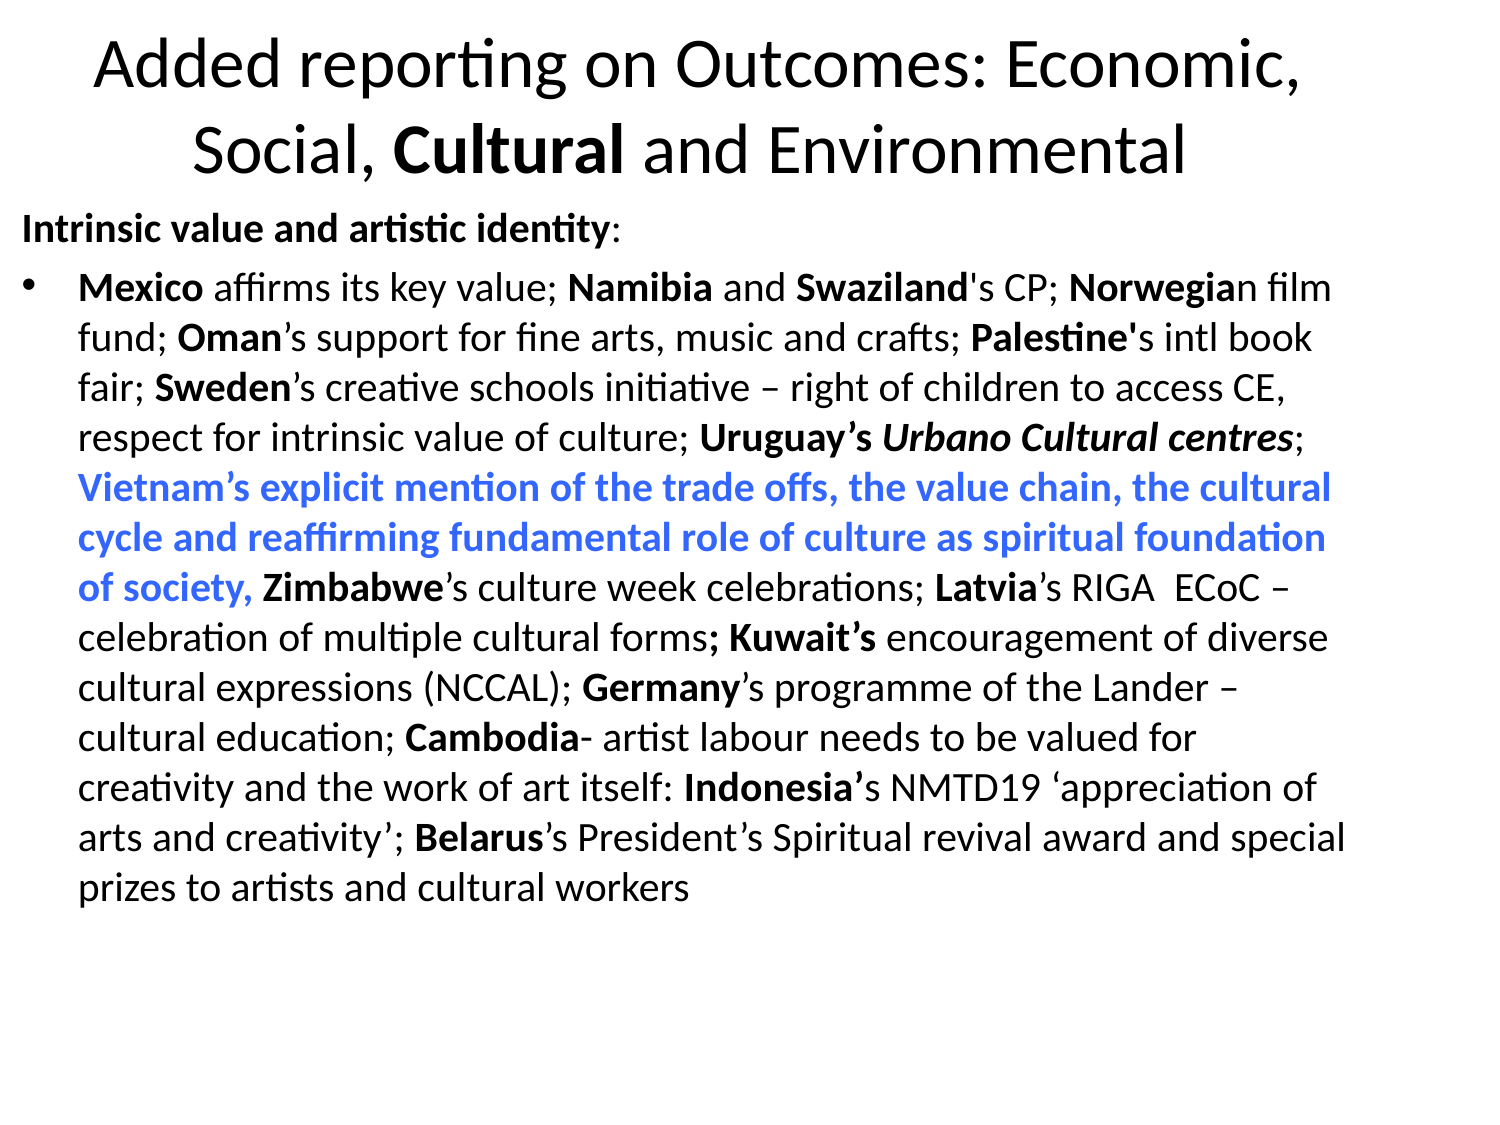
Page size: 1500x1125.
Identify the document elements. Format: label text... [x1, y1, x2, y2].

list Intrinsic value and artistic identity: Mexico affirms its key value; Namibia and Swaziland's CP; Norwegian film fund; Oman’s support for fine arts, music and crafts; Palestine's intl book fair; Sweden’s creative schools initiative – right of children to access CE, respect for intrinsic value of culture; Uruguay’s Urbano Cultural centres; Vietnam’s explicit mention of the trade offs, the value chain, the cultural cycle and reaffirming fundamental role of culture as spiritual foundation of society, Zimbabwe’s culture week celebrations; Latvia’s RIGA ECoC – celebration of multiple cultural forms; Kuwait’s encouragement of diverse cultural expressions (NCCAL); Germany’s programme of the Lander – cultural education; Cambodia- artist labour needs to be valued for creativity and the work of art itself: Indonesia’s NMTD19 ‘appreciation of arts and creativity’; Belarus’s President’s Spiritual revival award and special prizes to artists and cultural workers [6, 193, 1377, 998]
title Added reporting on Outcomes: Economic, Social, Cultural and Environmental [20, 8, 1377, 193]
